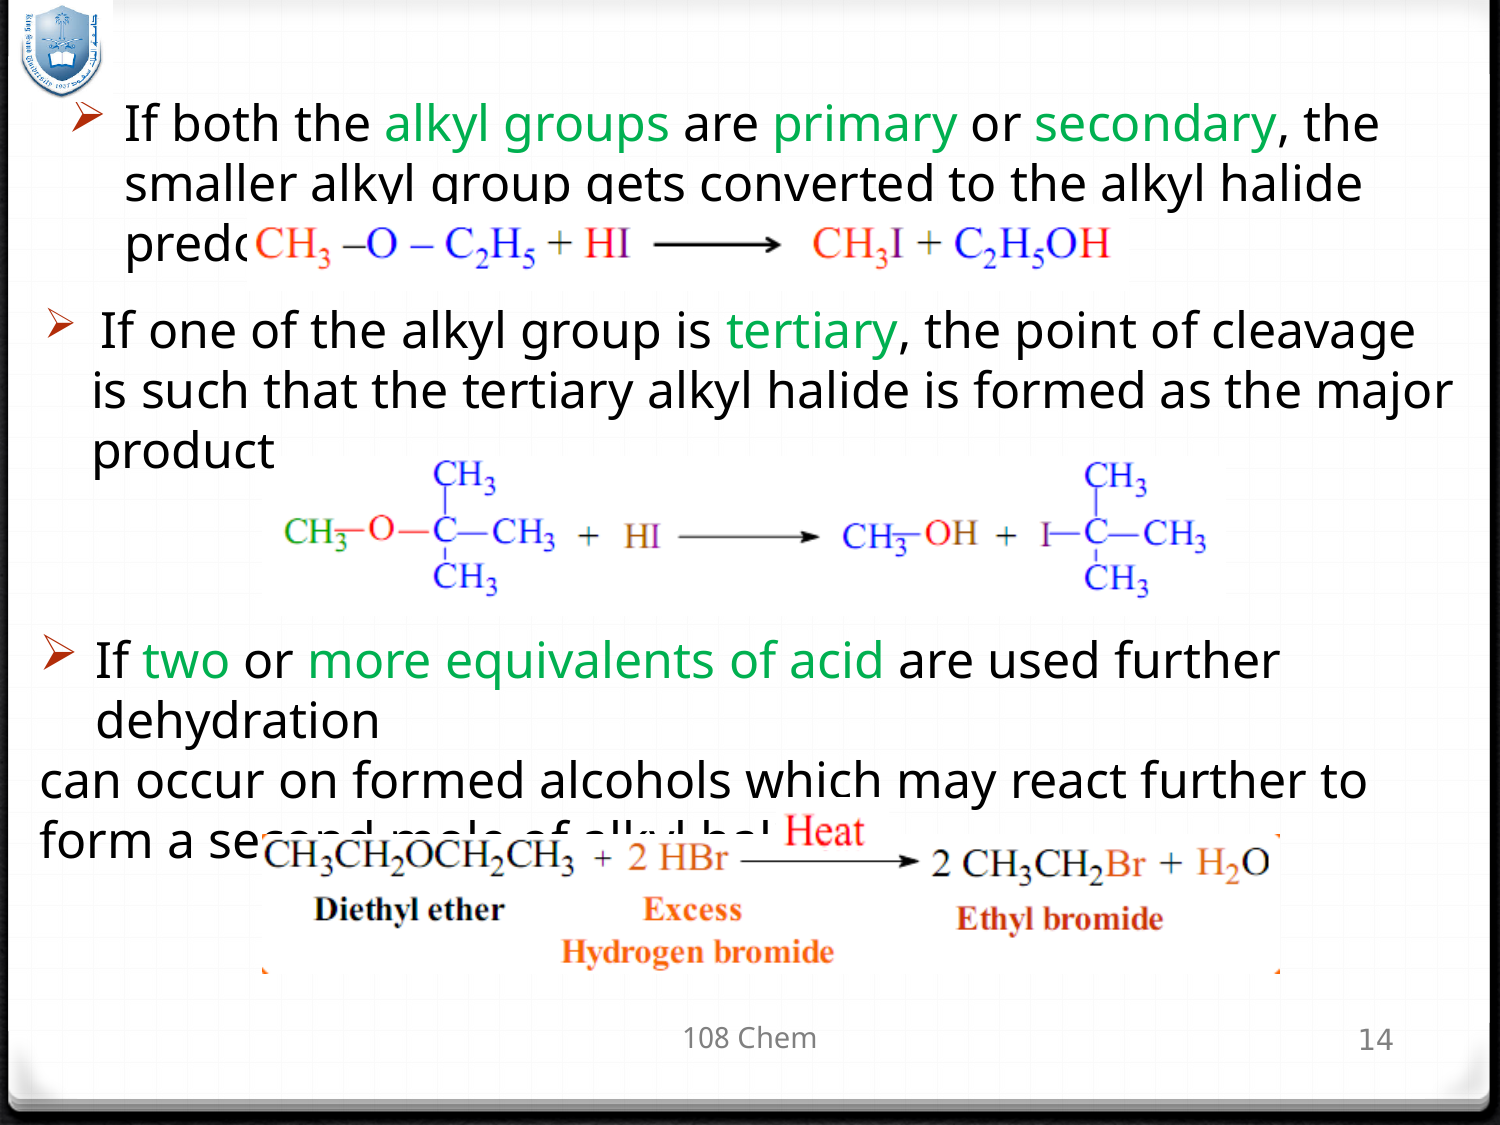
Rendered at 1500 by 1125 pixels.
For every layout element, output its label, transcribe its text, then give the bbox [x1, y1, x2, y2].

footer 108 Chem [512, 1008, 988, 1069]
picture [0, 0, 1500, 1125]
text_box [261, 774, 1280, 974]
text_box If both the alkyl groups are primary or secondary, the smaller alkyl group gets converted to the alkyl halide predominantly. [53, 83, 1413, 279]
text_box If two or more equivalents of acid are used further dehydration can occur on formed alcohols which may react further to form a second mole of alkyl halide. [24, 621, 1410, 877]
text_box If one of the alkyl group is tertiary, the point of cleavage is such that the tertiary alkyl halide is formed as the major product [29, 290, 1471, 486]
slide_number 14 [1059, 1008, 1410, 1069]
